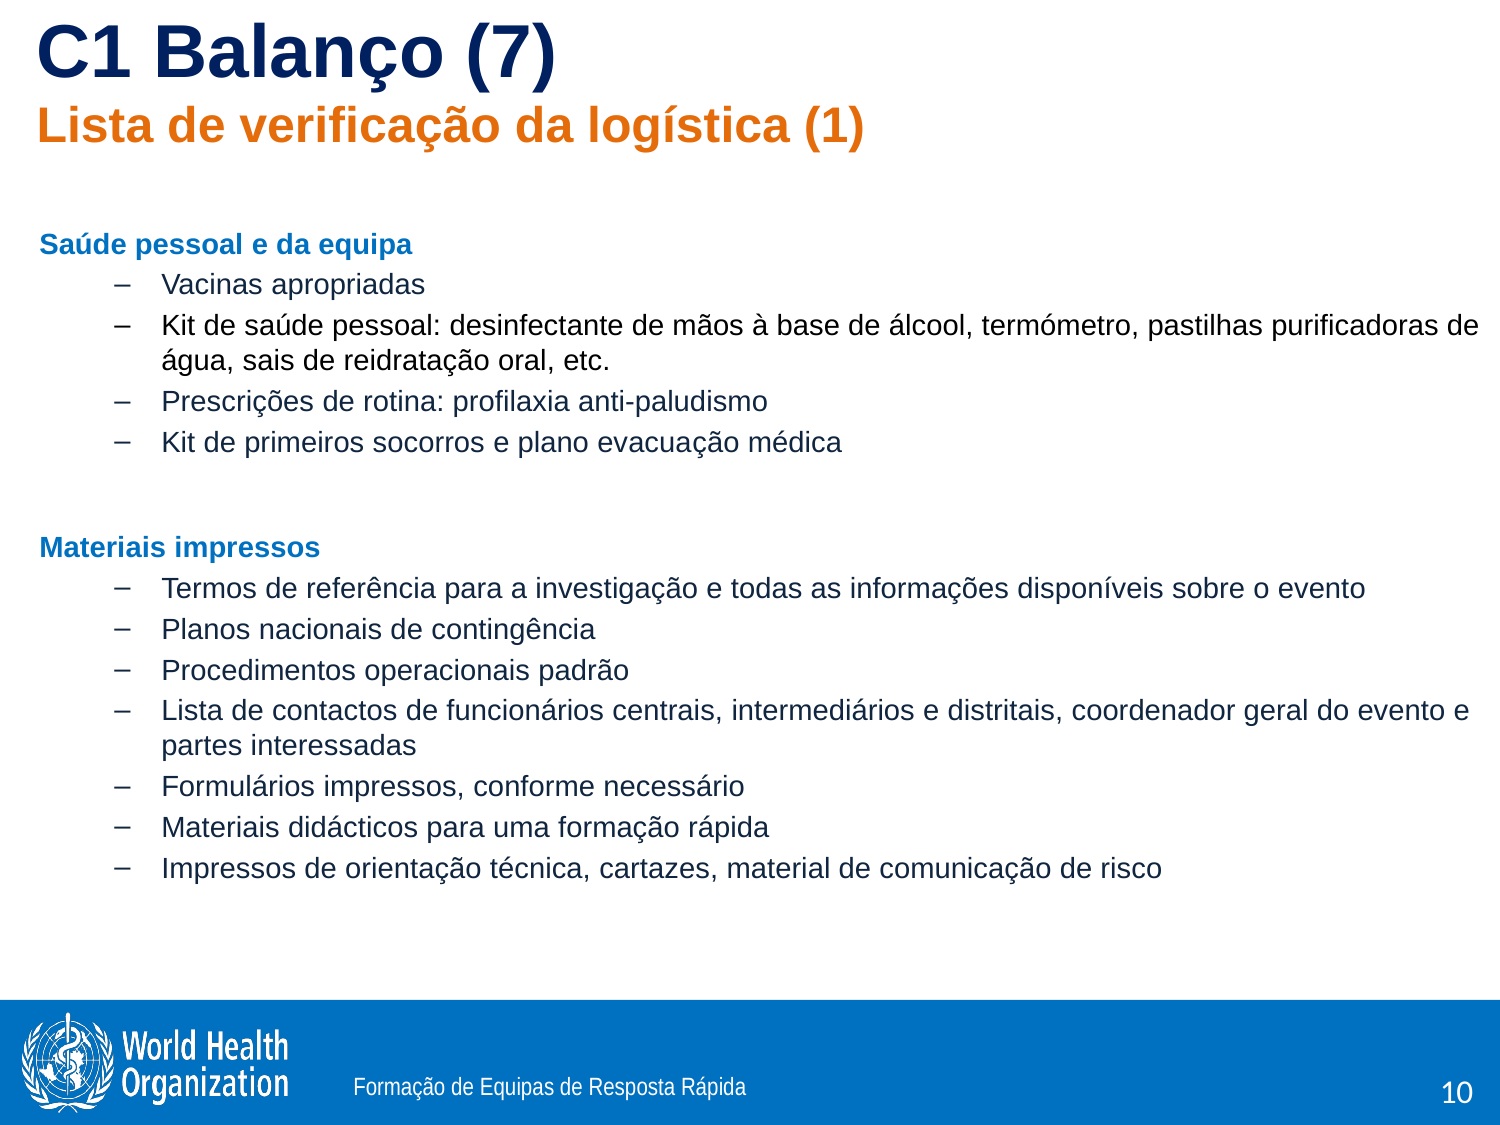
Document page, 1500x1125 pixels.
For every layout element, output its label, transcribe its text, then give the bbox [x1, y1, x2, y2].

title C1 Balanço (7) Lista de verificação da logística (1) [21, 0, 1500, 172]
list Saúde pessoal e da equipa Vacinas apropriadas Kit de saúde pessoal: desinfectante de mãos à base de álcool, termómetro, pastilhas purificadoras de água, sais de reidratação oral, etc. Prescrições de rotina: profilaxia anti-paludismo Kit de primeiros socorros e plano evacuação médica Materiais impressos Termos de referência para a investigação e todas as informações disponíveis sobre o evento Planos nacionais de contingência Procedimentos operacionais padrão Lista de contactos de funcionários centrais, intermediários e distritais, coordenador geral do evento e partes interessadas Formulários impressos, conforme necessário Materiais didácticos para uma formação rápida Impressos de orientação técnica, cartazes, material de comunicação de risco [24, 217, 1500, 976]
picture [21, 1012, 288, 1113]
